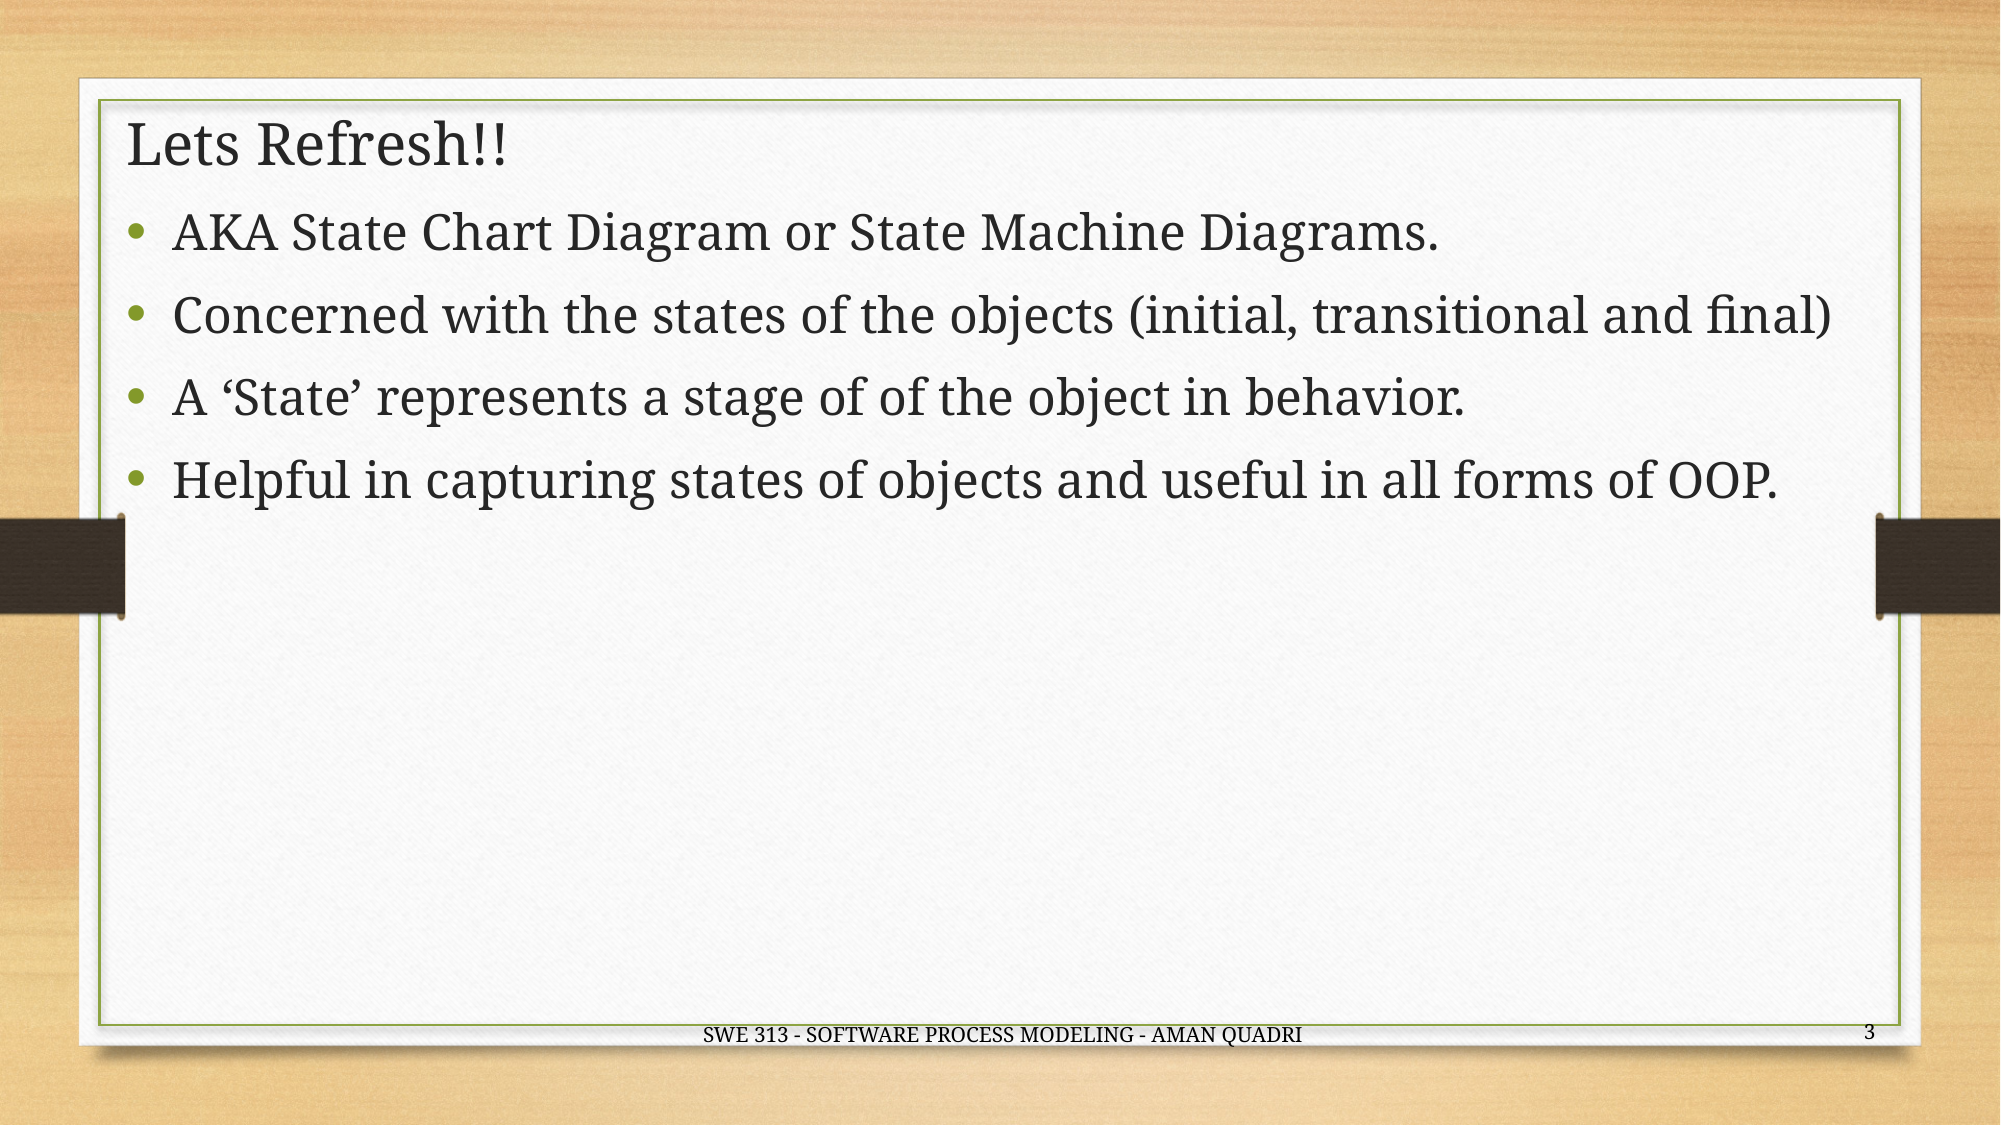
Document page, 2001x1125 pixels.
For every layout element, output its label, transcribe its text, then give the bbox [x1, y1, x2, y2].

title Lets Refresh!! [110, 99, 1895, 185]
footer SWE 313 - SOFTWARE PROCESS MODELING - AMAN QUADRI [403, 1020, 1602, 1049]
list AKA State Chart Diagram or State Machine Diagrams. Concerned with the states of the objects (initial, transitional and final) A ‘State’ represents a stage of of the object in behavior. Helpful in capturing states of objects and useful in all forms of OOP. [110, 193, 1895, 1012]
picture [0, 0, 2001, 1125]
slide_number 3 [1801, 1010, 1891, 1056]
